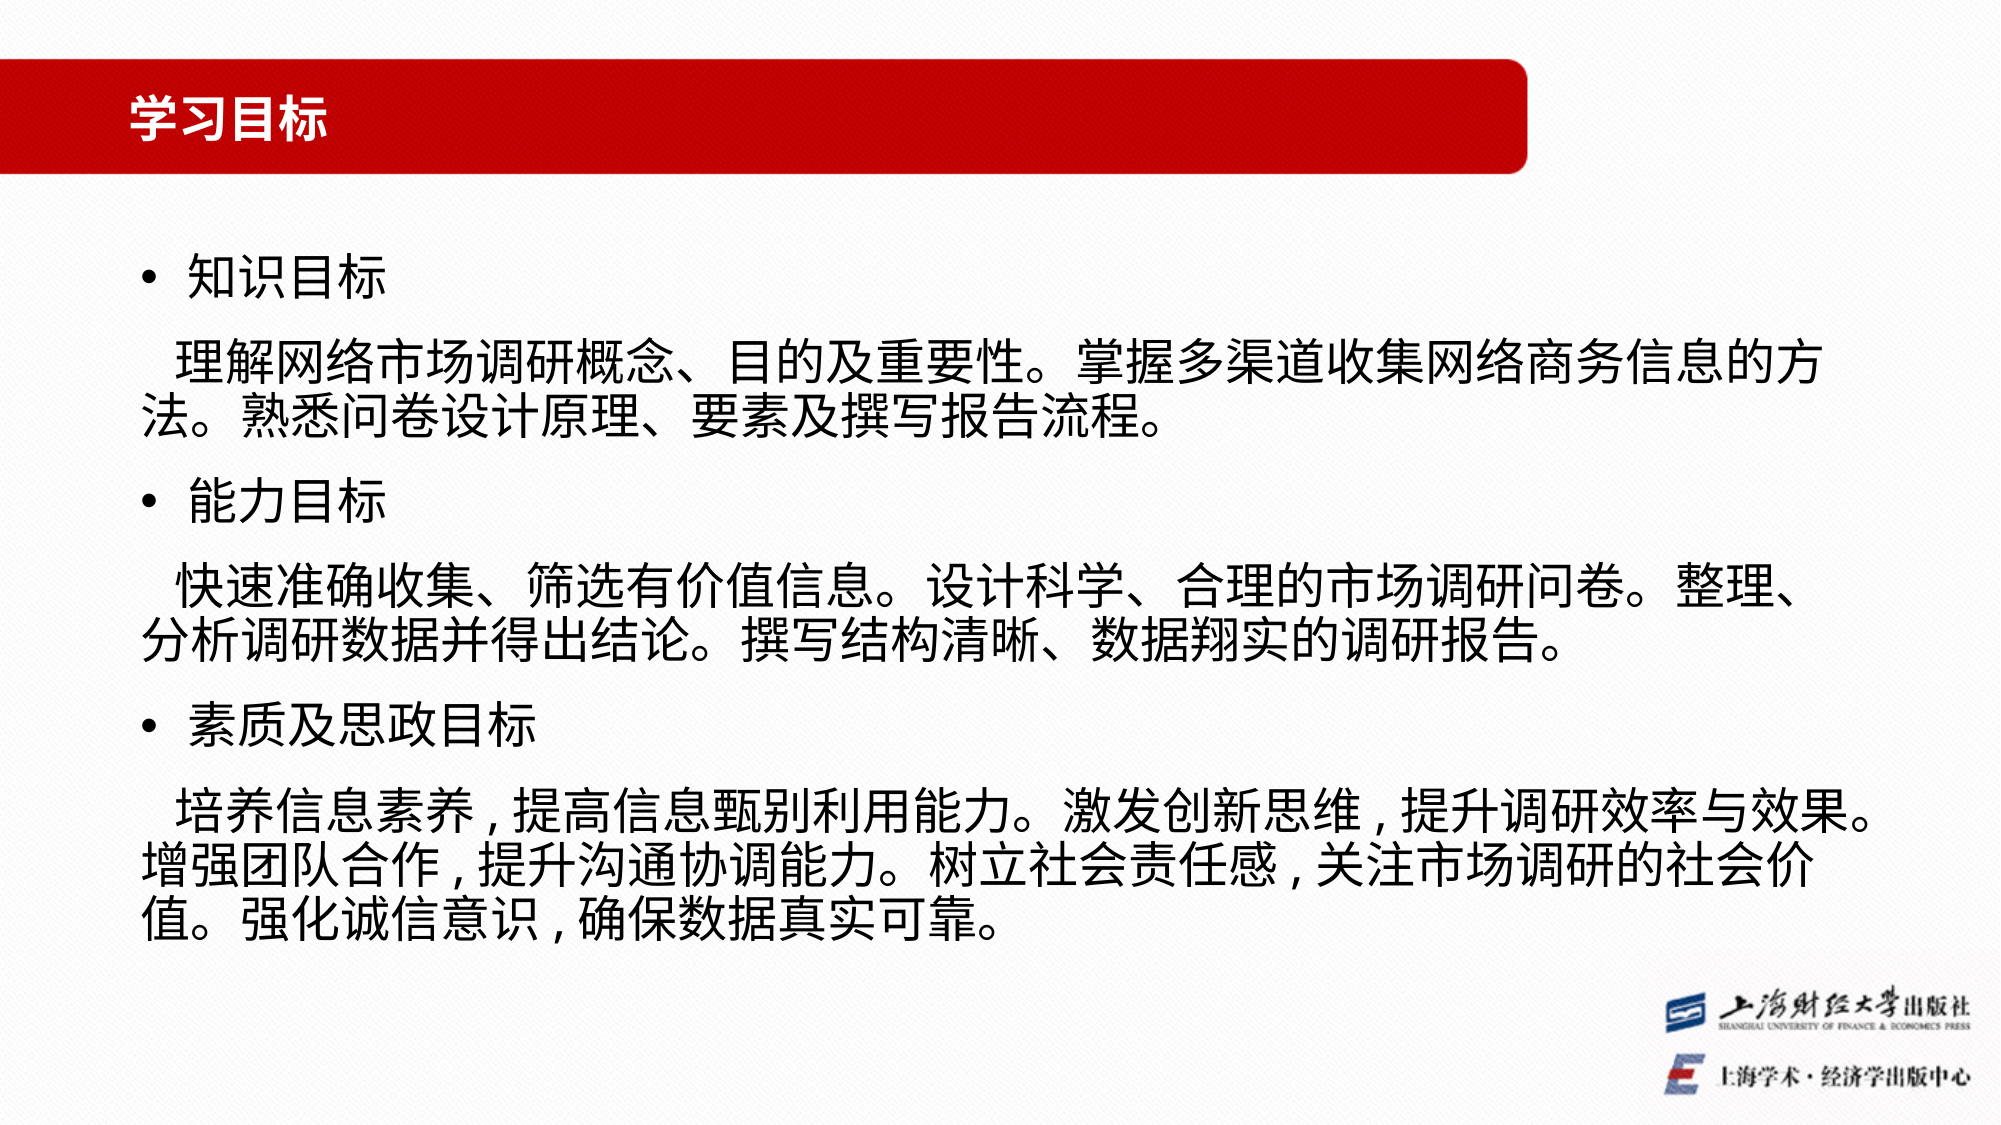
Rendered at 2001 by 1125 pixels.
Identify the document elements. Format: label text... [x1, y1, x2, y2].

text_box 学习目标 [113, 55, 1754, 179]
text_box 知识目标 理解网络市场调研概念、目的及重要性。掌握多渠道收集网络商务信息的方法。熟悉问卷设计原理、要素及撰写报告流程。 能力目标 快速准确收集、筛选有价值信息。设计科学、合理的市场调研问卷。整理、分析调研数据并得出结论。撰写结构清晰、数据翔实的调研报告。 素质及思政目标 培养信息素养,提高信息甄别利用能力。激发创新思维,提升调研效率与效果。增强团队合作,提升沟通协调能力。树立社会责任感,关注市场调研的社会价值。强化诚信意识,确保数据真实可靠。 [125, 244, 1875, 922]
picture [0, 0, 2001, 1125]
